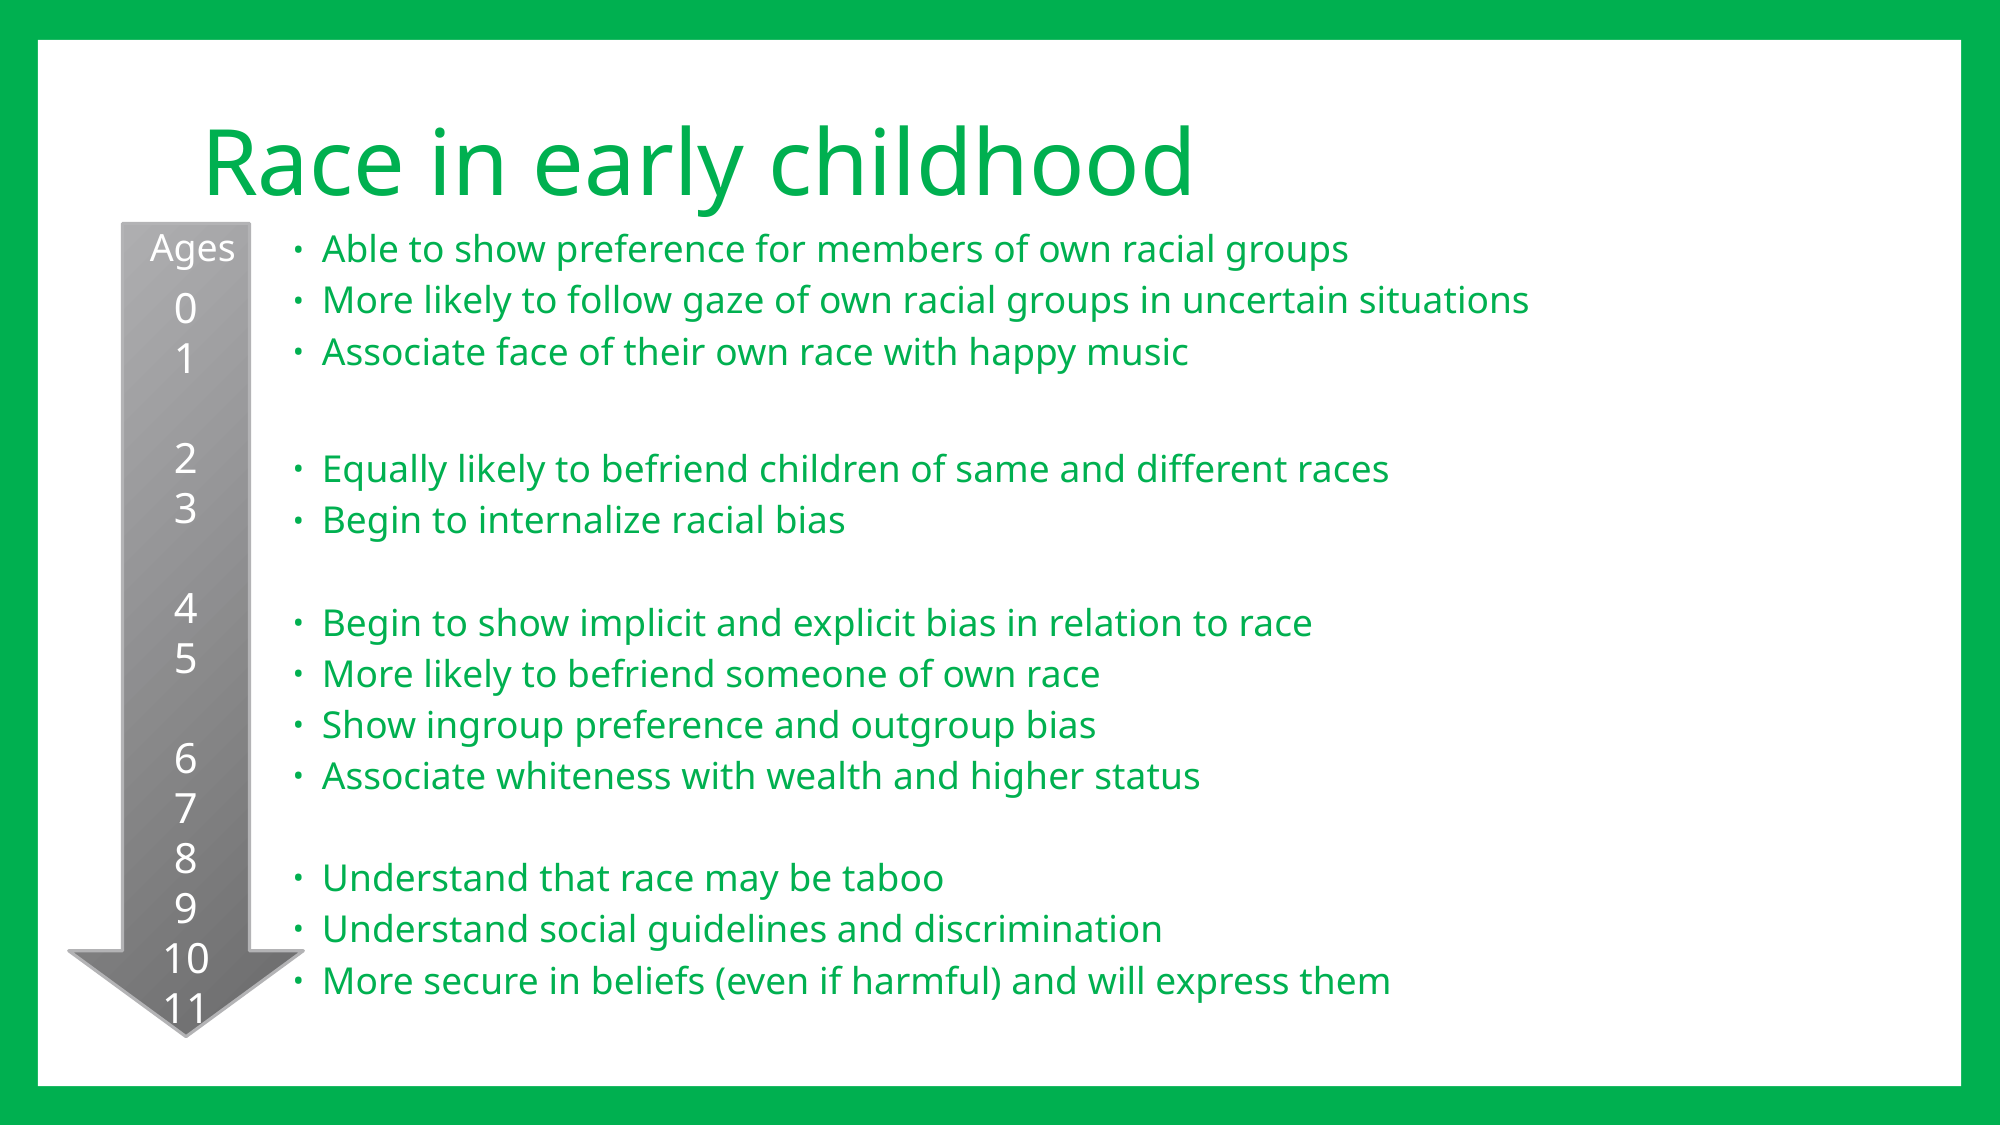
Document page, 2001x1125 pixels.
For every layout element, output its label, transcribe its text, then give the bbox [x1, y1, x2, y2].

text_box Ages [135, 216, 264, 277]
text_box 0 1 2 3 4 5 6 7 8 9 10 11 [67, 221, 305, 1038]
title Race in early childhood [186, 54, 1807, 223]
list Able to show preference for members of own racial groups More likely to follow gaze of own racial groups in uncertain situations Associate face of their own race with happy music Equally likely to befriend children of same and different races Begin to internalize racial bias Begin to show implicit and explicit bias in relation to race More likely to befriend someone of own race Show ingroup preference and outgroup bias Associate whiteness with wealth and higher status Understand that race may be taboo Understand social guidelines and discrimination More secure in beliefs (even if harmful) and will express them [234, 223, 1863, 1014]
